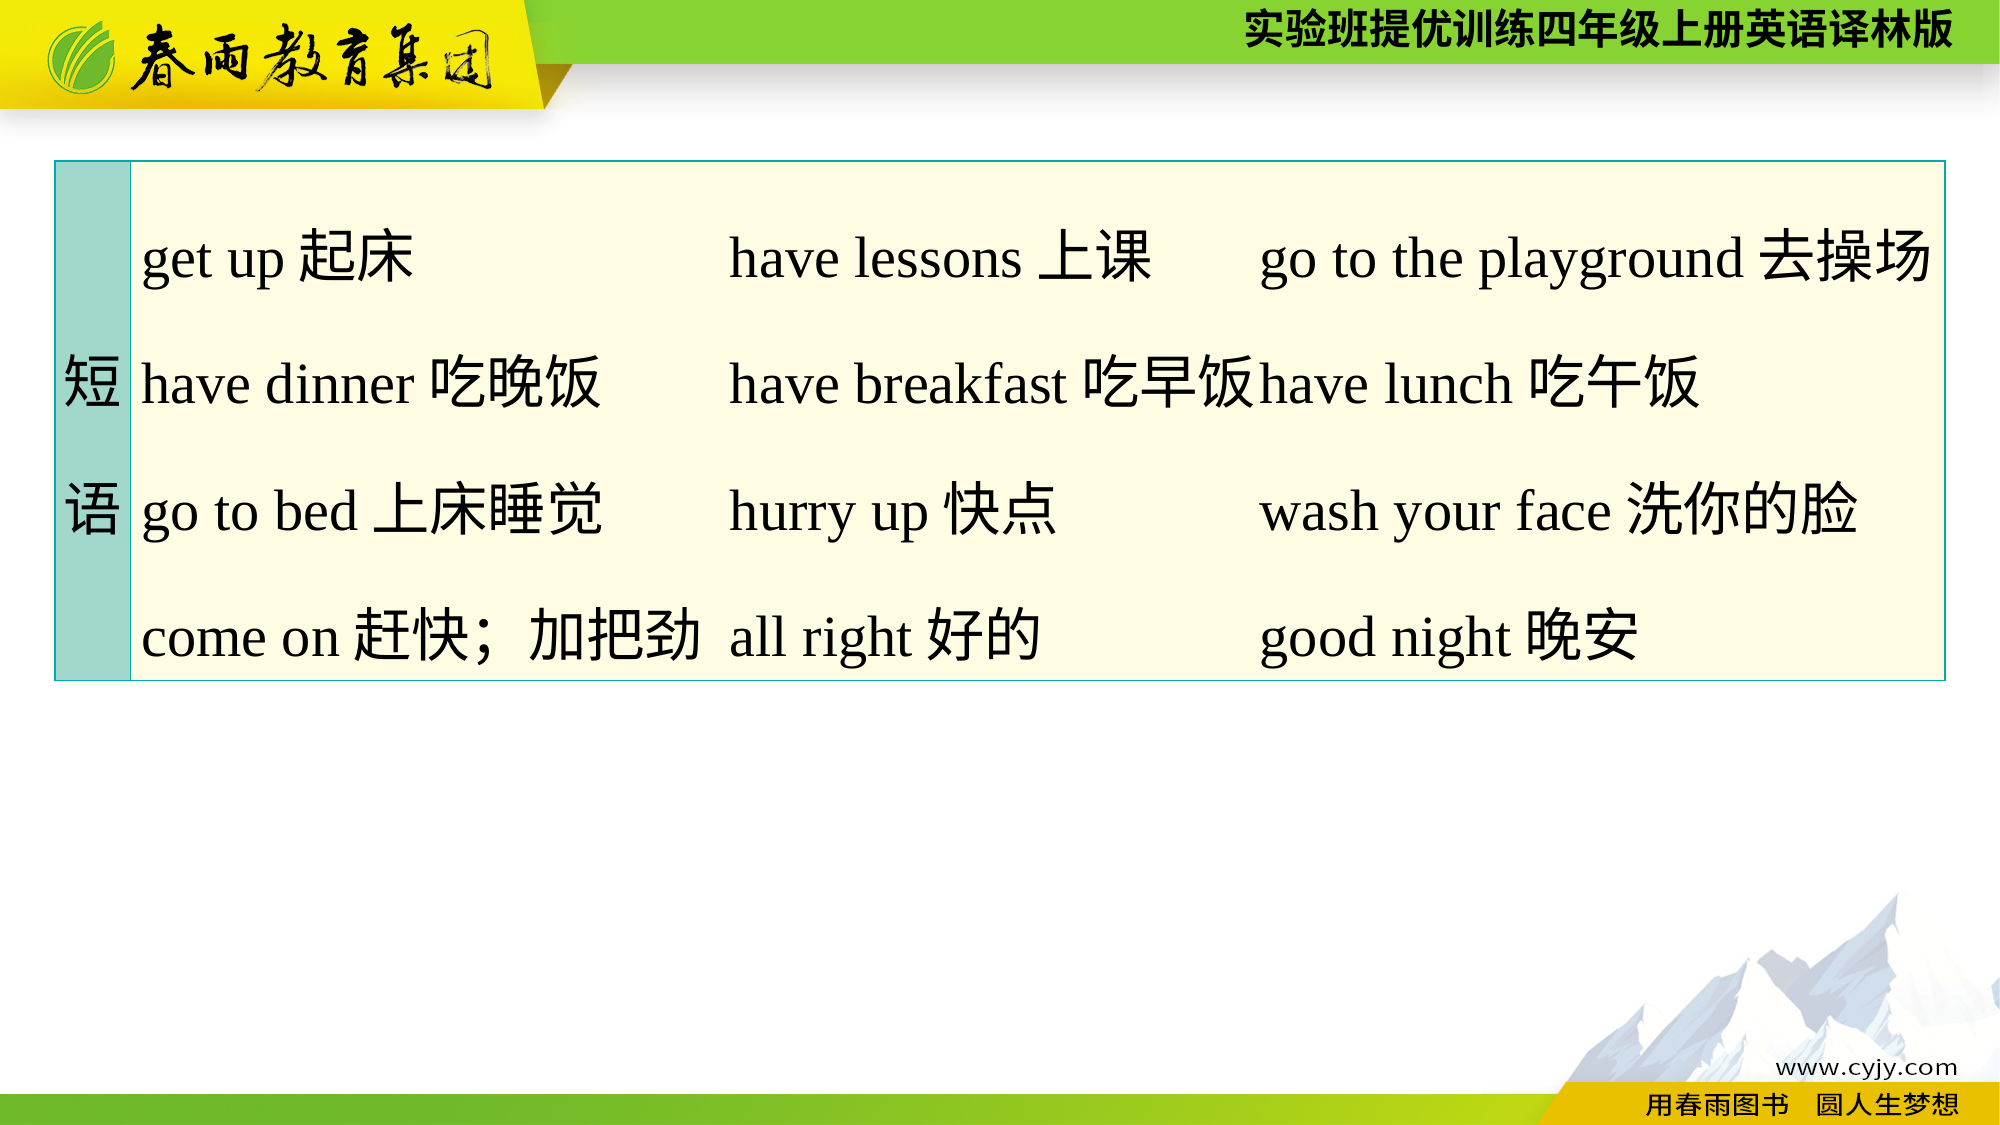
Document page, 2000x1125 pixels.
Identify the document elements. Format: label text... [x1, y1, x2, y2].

table_header get up起床 have lessons上课 go to the playground去操场 have dinner吃晚饭 have breakfast吃早饭 have lunch吃午饭 go to bed上床睡觉 hurry up快点 wash your face洗你的脸 come on赶快；加把劲 all right好的 good night晚安 [131, 162, 1944, 680]
picture [0, 0, 2000, 1125]
table_header 短 语 [56, 162, 130, 680]
